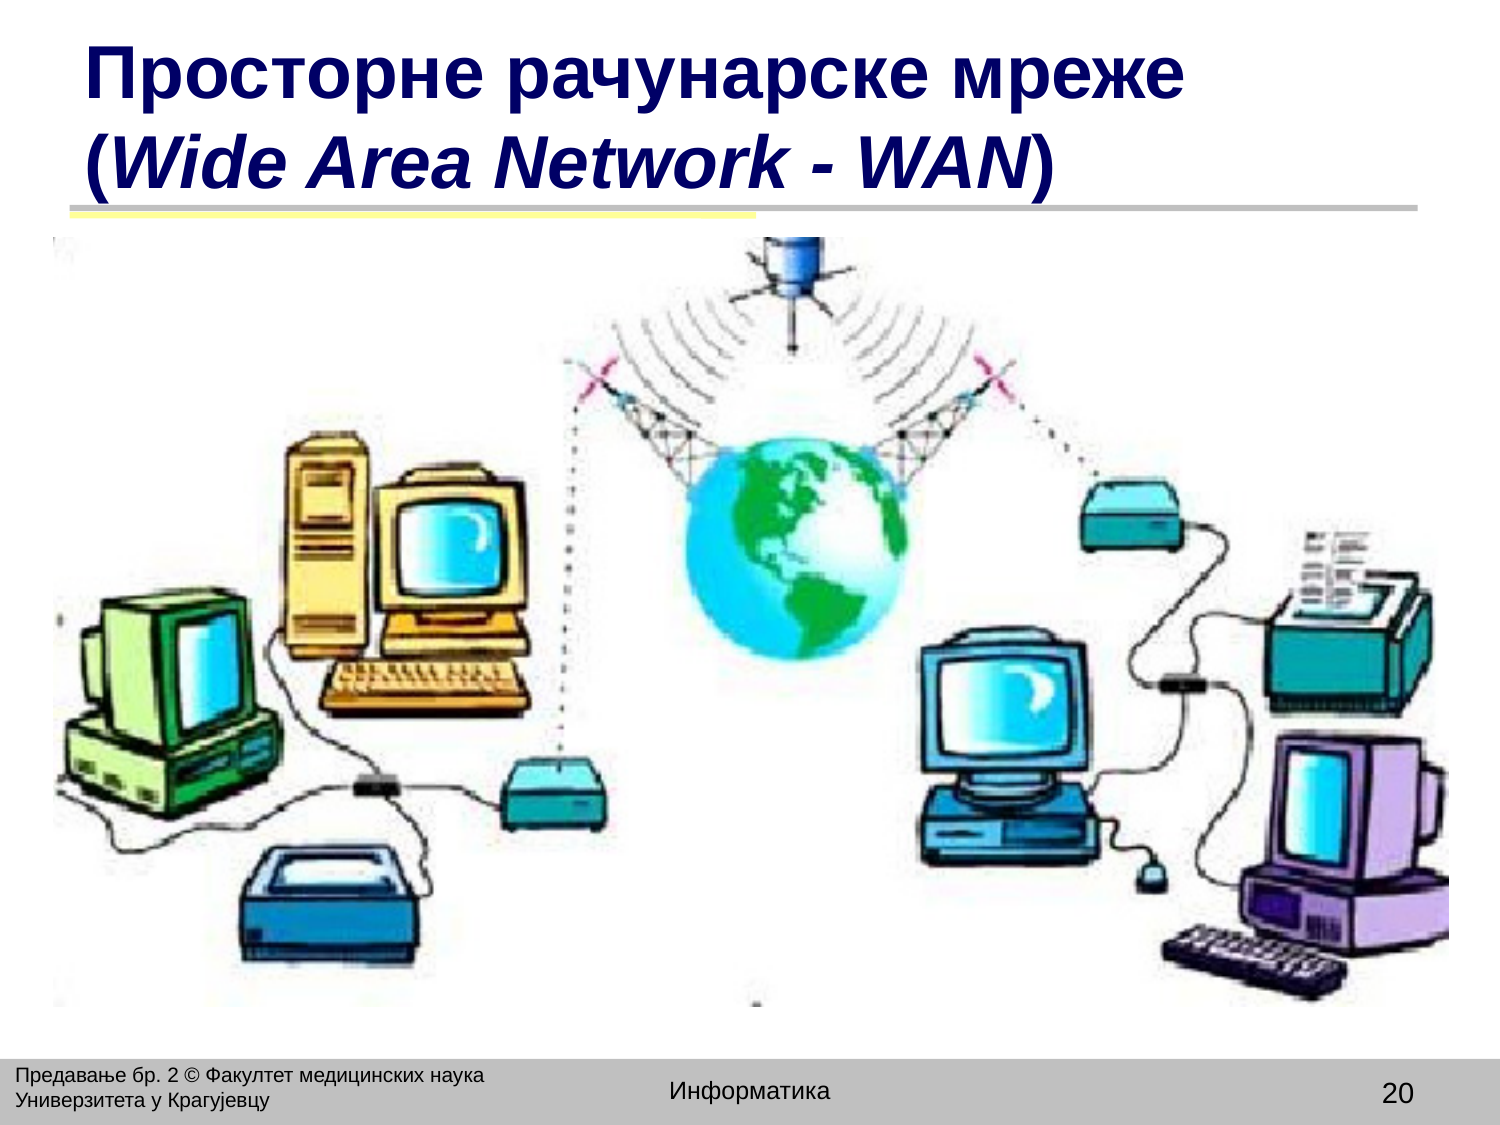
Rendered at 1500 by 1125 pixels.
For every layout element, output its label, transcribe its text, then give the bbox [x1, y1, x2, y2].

footer Информатика [512, 1066, 988, 1125]
slide_number Предавање бр. 2 © Факултет медицинских наука Универзитета у Крагујевцу [0, 1053, 607, 1108]
picture [53, 237, 1450, 1007]
slide_number 20 [1079, 1066, 1430, 1125]
title Просторне рачунарске мреже (Wide Area Network - WAN) [69, 19, 1426, 208]
